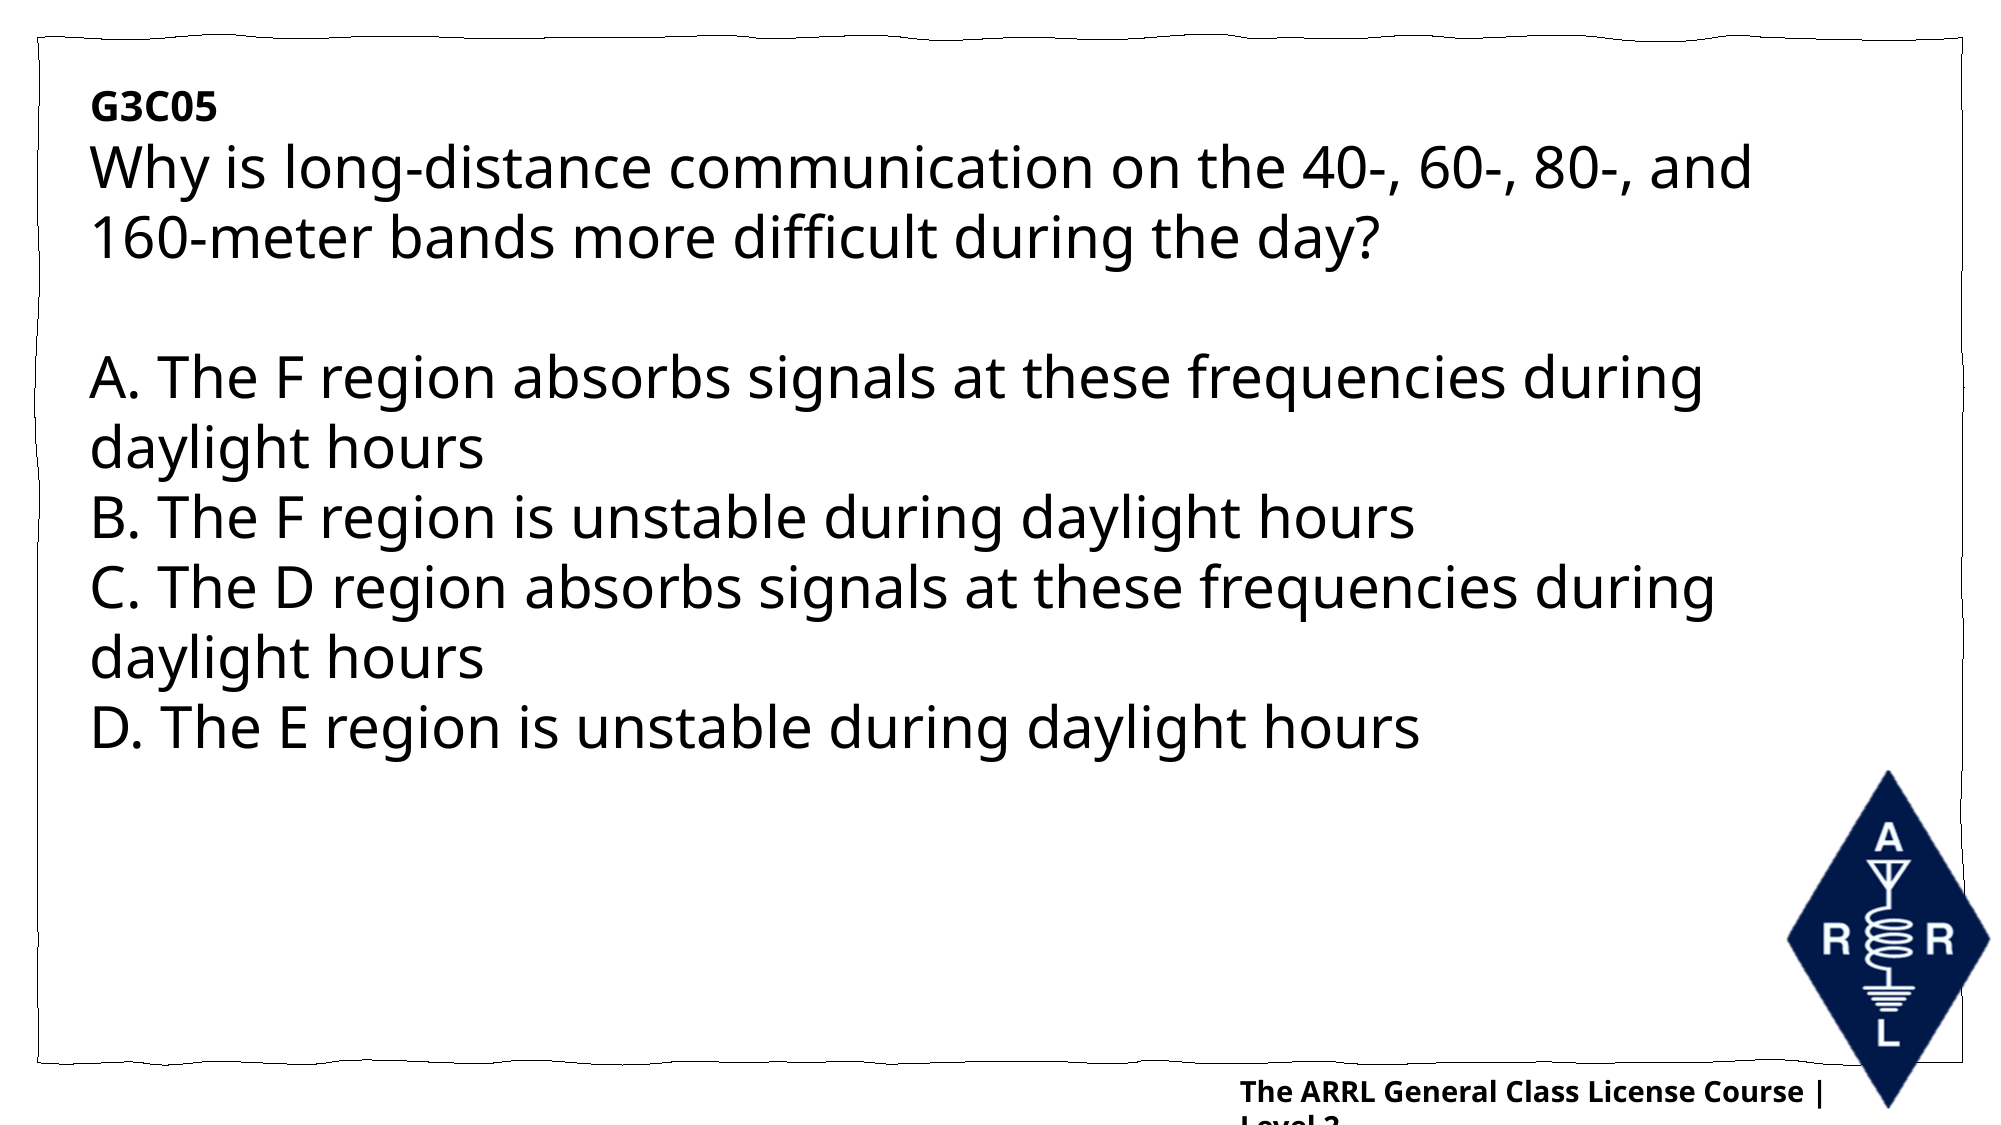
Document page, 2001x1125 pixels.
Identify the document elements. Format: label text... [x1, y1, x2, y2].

text_box G3C05 Why is long-distance communication on the 40-, 60-, 80-, and 160-meter bands more difficult during the day? A. The F region absorbs signals at these frequencies during daylight hours B. The F region is unstable during daylight hours C. The D region absorbs signals at these frequencies during daylight hours D. The E region is unstable during daylight hours [75, 72, 1850, 768]
picture [1773, 752, 1999, 1125]
